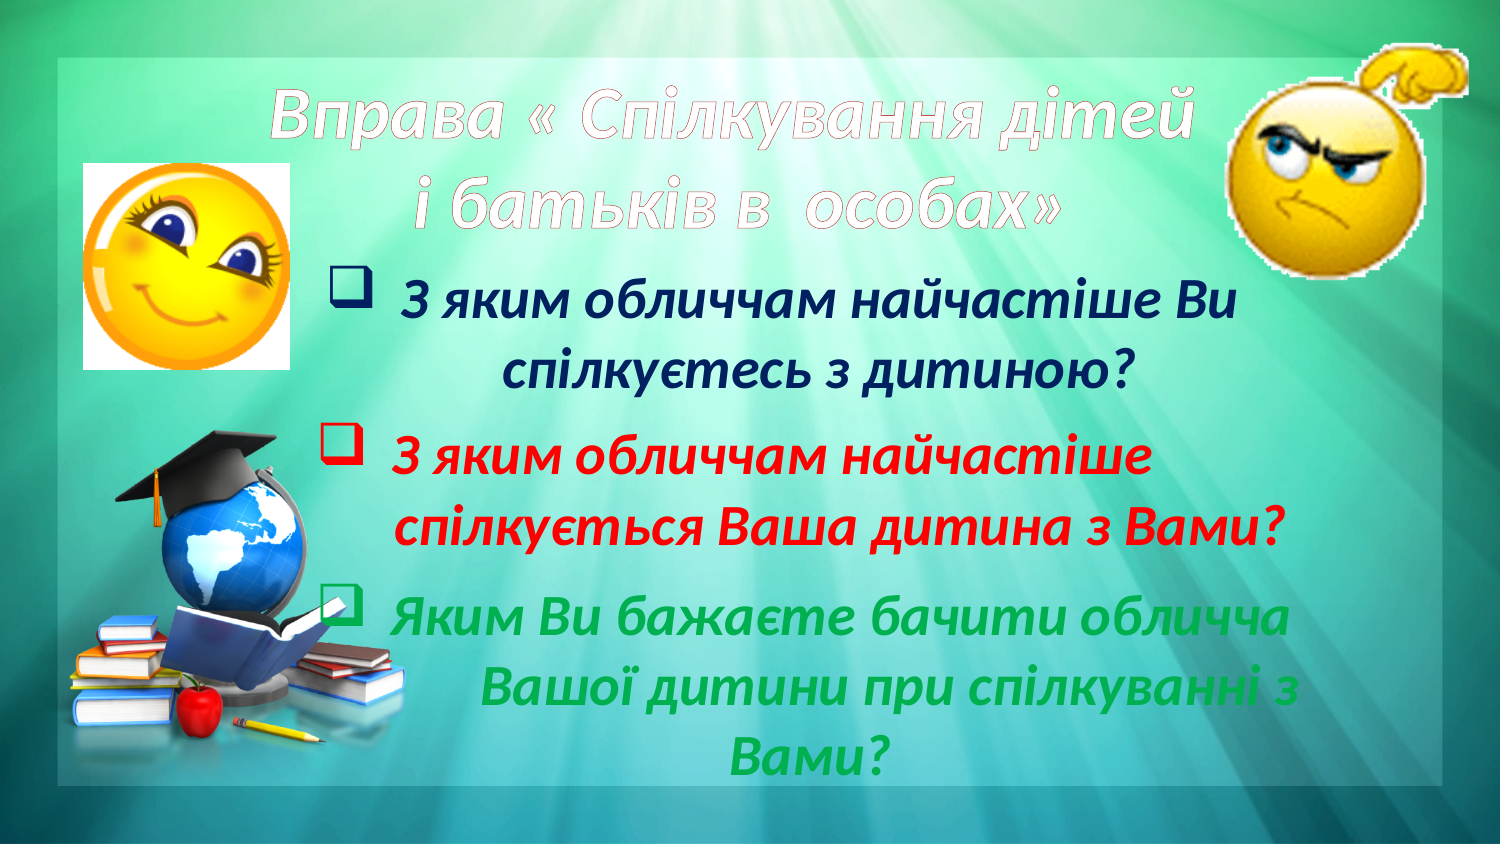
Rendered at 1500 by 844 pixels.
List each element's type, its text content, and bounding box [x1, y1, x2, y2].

picture [0, 0, 1500, 844]
text_box Яким Ви бажаєте бачити обличча Вашої дитини при спілкуванні з Вами? [218, 570, 1403, 795]
text_box З яким обличчам найчастіше Ви спілкуєтесь з дитиною? [170, 252, 1394, 408]
text_box З яким обличчам найчастіше спілкується Ваша дитина з Вами? [125, 409, 1357, 564]
text_box Вправа « Спілкування дітей і батьків в особах» [88, 55, 1217, 251]
